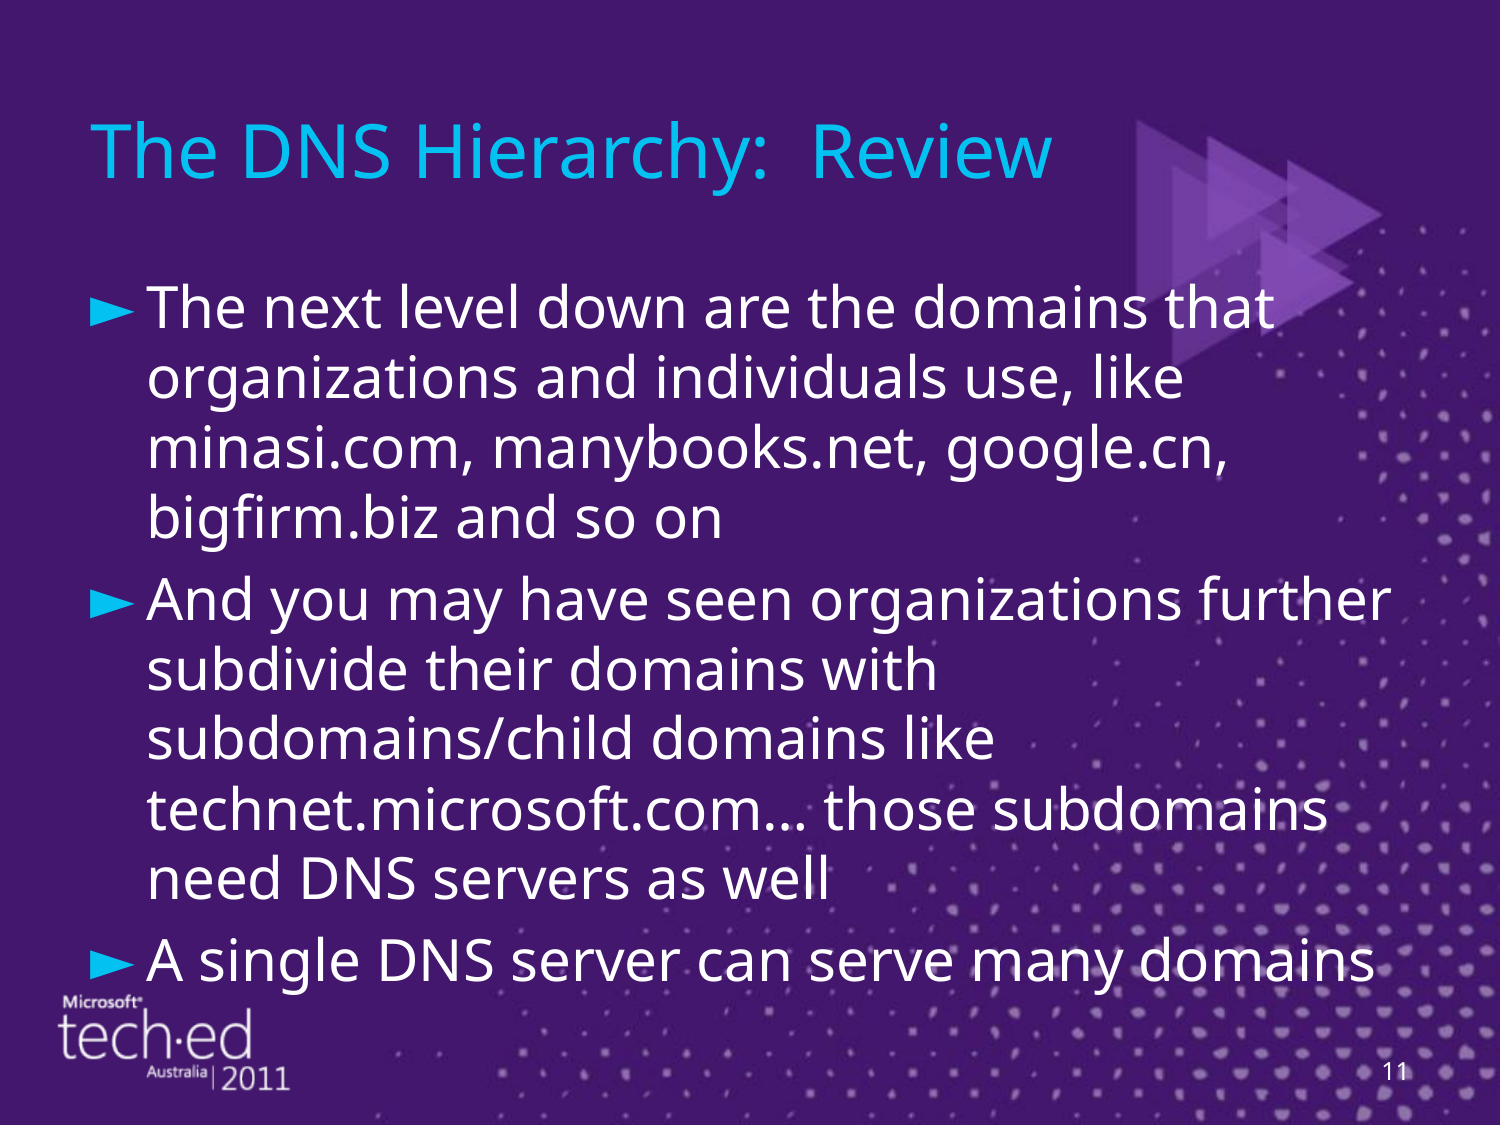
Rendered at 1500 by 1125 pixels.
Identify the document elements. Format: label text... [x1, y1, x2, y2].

slide_number 11 [1074, 1042, 1425, 1103]
list The next level down are the domains that organizations and individuals use, like minasi.com, manybooks.net, google.cn, bigfirm.biz and so on And you may have seen organizations further subdivide their domains with subdomains/child domains like technet.microsoft.com… those subdomains need DNS servers as well A single DNS server can serve many domains [75, 262, 1425, 1005]
title The DNS Hierarchy: Review [75, 54, 1425, 243]
picture [0, 0, 1500, 1125]
